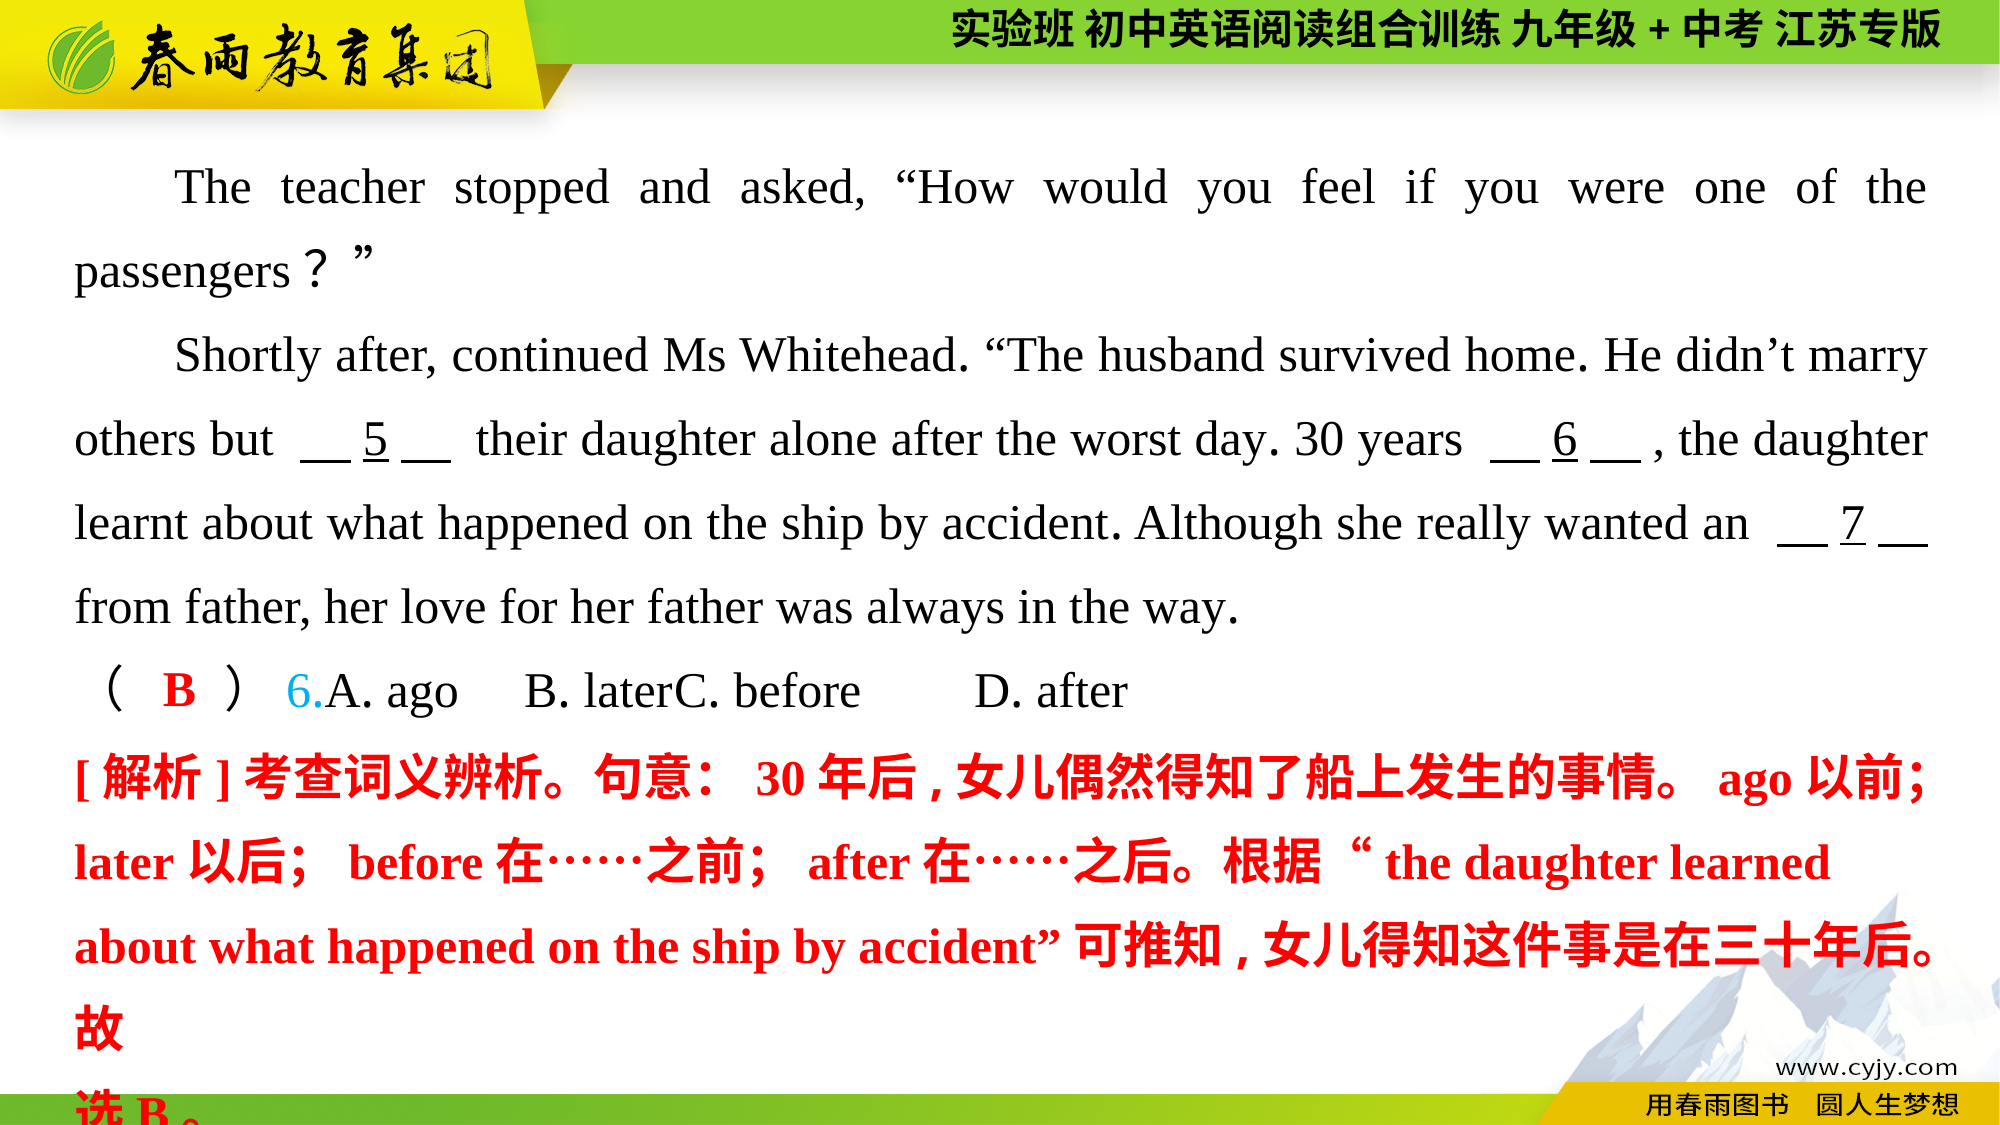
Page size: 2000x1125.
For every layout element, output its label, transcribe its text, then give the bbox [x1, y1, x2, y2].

list The teacher stopped and asked, “How would you feel if you were one of the passengers？” Shortly after, continued Ms Whitehead. “The husband survived home. He didn’t marry others but 5 their daughter alone after the worst day. 30 years 6 , the daughter learnt about what happened on the ship by accident. Although she really wanted an 7 from father, her love for her father was always in the way. [59, 122, 1944, 626]
text_box [解析]考查词义辨析。句意：30年后,女儿偶然得知了船上发生的事情。ago以前；later以后；before在……之前；after在……之后。根据“the daughter learned about what happened on the ship by accident”可推知,女儿得知这件事是在三十年后。故 选B。 [59, 714, 1944, 1125]
picture [0, 0, 2000, 1125]
text_box （ ）6.A. ago B. later C. before D. after [59, 626, 148, 714]
text_box （ ）6.A. ago B. later C. before D. after [212, 626, 1944, 714]
text_box B [148, 624, 212, 714]
